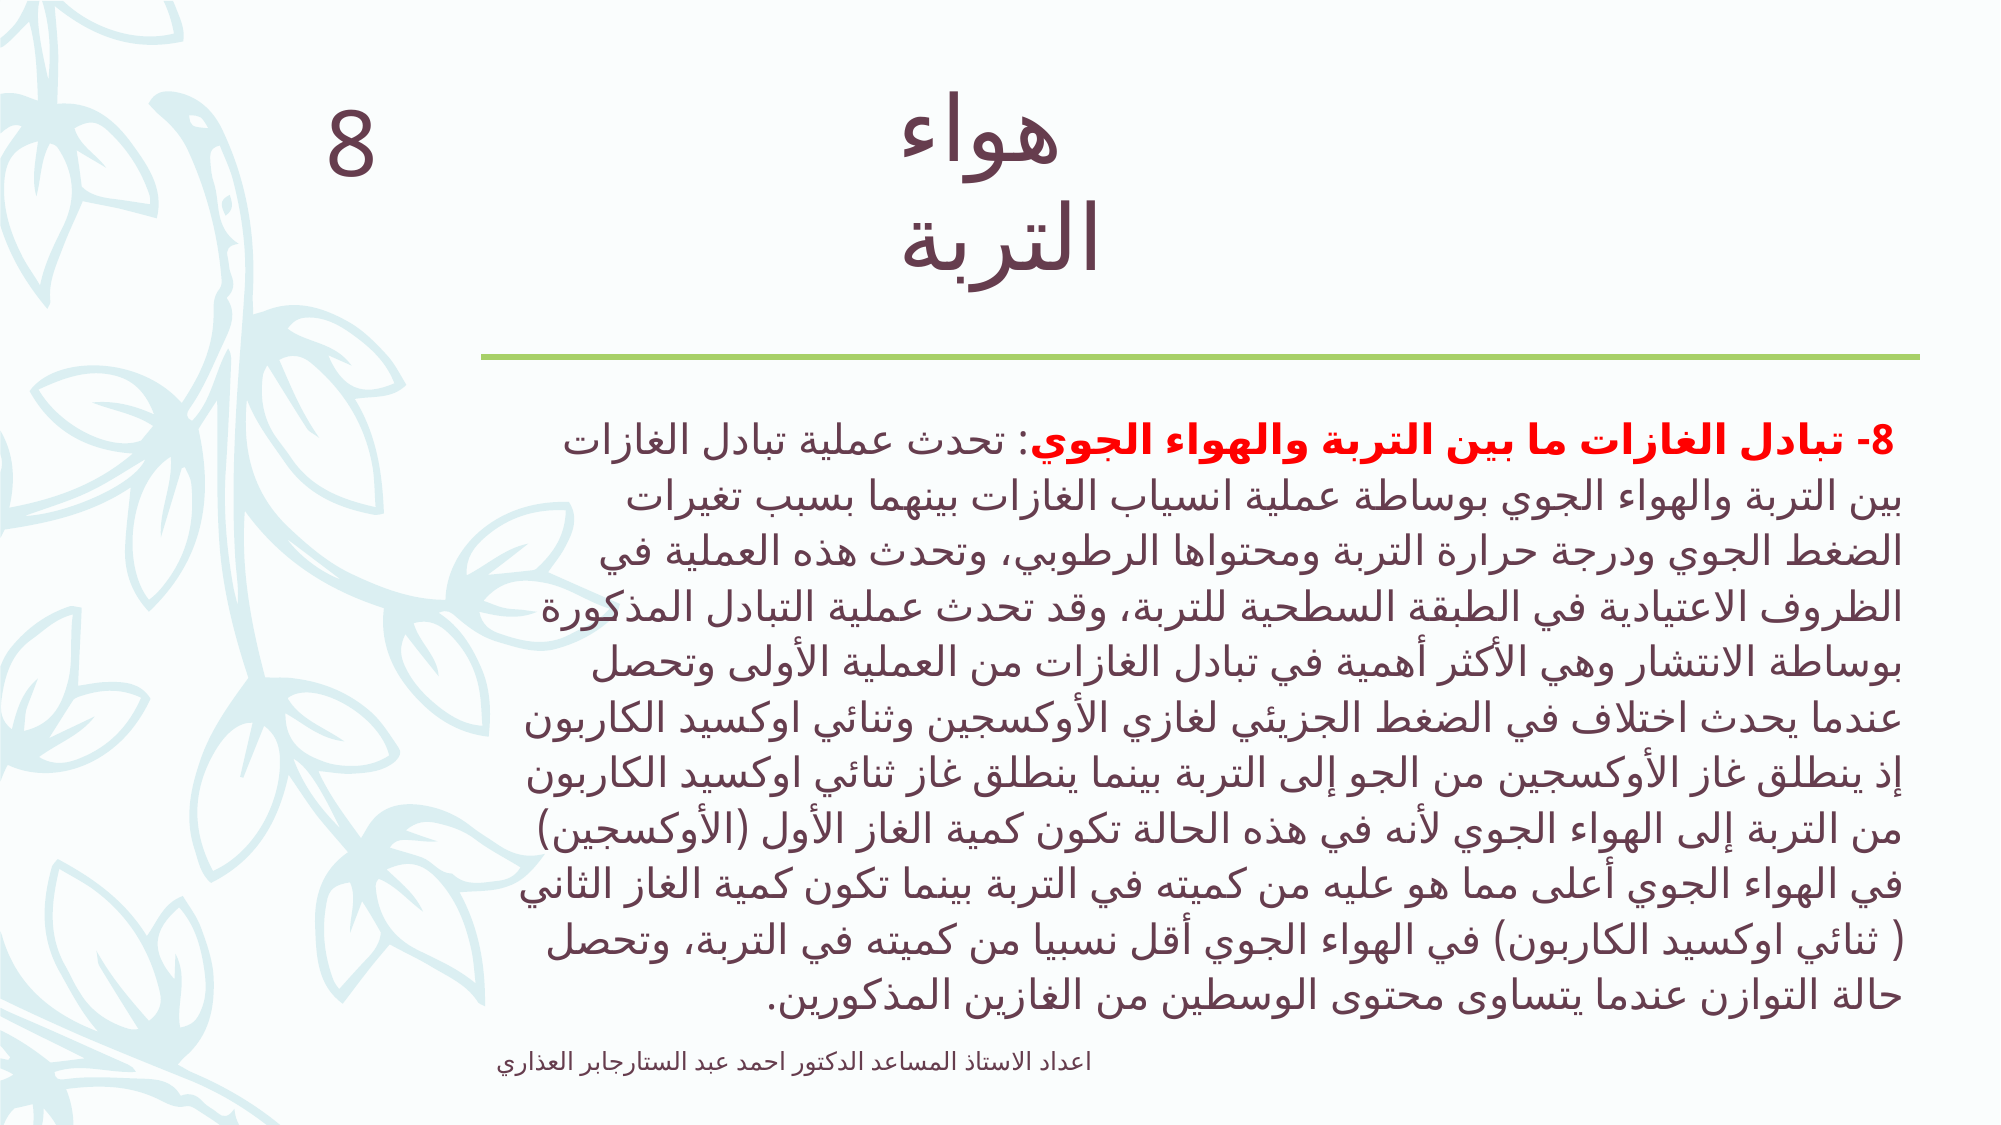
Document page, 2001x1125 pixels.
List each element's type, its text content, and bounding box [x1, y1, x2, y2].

list 8- تبادل الغازات ما بين التربة والهواء الجوي: تحدث عملية تبادل الغازات بين التربة والهواء الجوي بوساطة عملية انسياب الغازات بينهما بسبب تغيرات الضغط الجوي ودرجة حرارة التربة ومحتواها الرطوبي، وتحدث هذه العملية في الظروف الاعتيادية في الطبقة السطحية للتربة، وقد تحدث عملية التبادل المذكورة بوساطة الانتشار وهي الأكثر أهمية في تبادل الغازات من العملية الأولى وتحصل عندما يحدث اختلاف في الضغط الجزيئي لغازي الأوكسجين وثنائي اوكسيد الكاربون إذ ينطلق غاز الأوكسجين من الجو إلى التربة بينما ينطلق غاز ثنائي اوكسيد الكاربون من التربة إلى الهواء الجوي لأنه في هذه الحالة تكون كمية الغاز الأول (الأوكسجين) في الهواء الجوي أعلى مما هو عليه من كميته في التربة بينما تكون كمية الغاز الثاني ( ثنائي اوكسيد الكاربون) في الهواء الجوي أقل نسبيا من كميته في التربة، وتحصل حالة التوازن عندما يتساوى محتوى الوسطين من الغازين المذكورين. [481, 399, 1920, 999]
footer اعداد الاستاذ المساعد الدكتور احمد عبد الستارجابر العذاري [481, 1032, 1411, 1093]
title هواء التربة [882, 67, 1272, 285]
slide_number 8 [84, 118, 394, 218]
